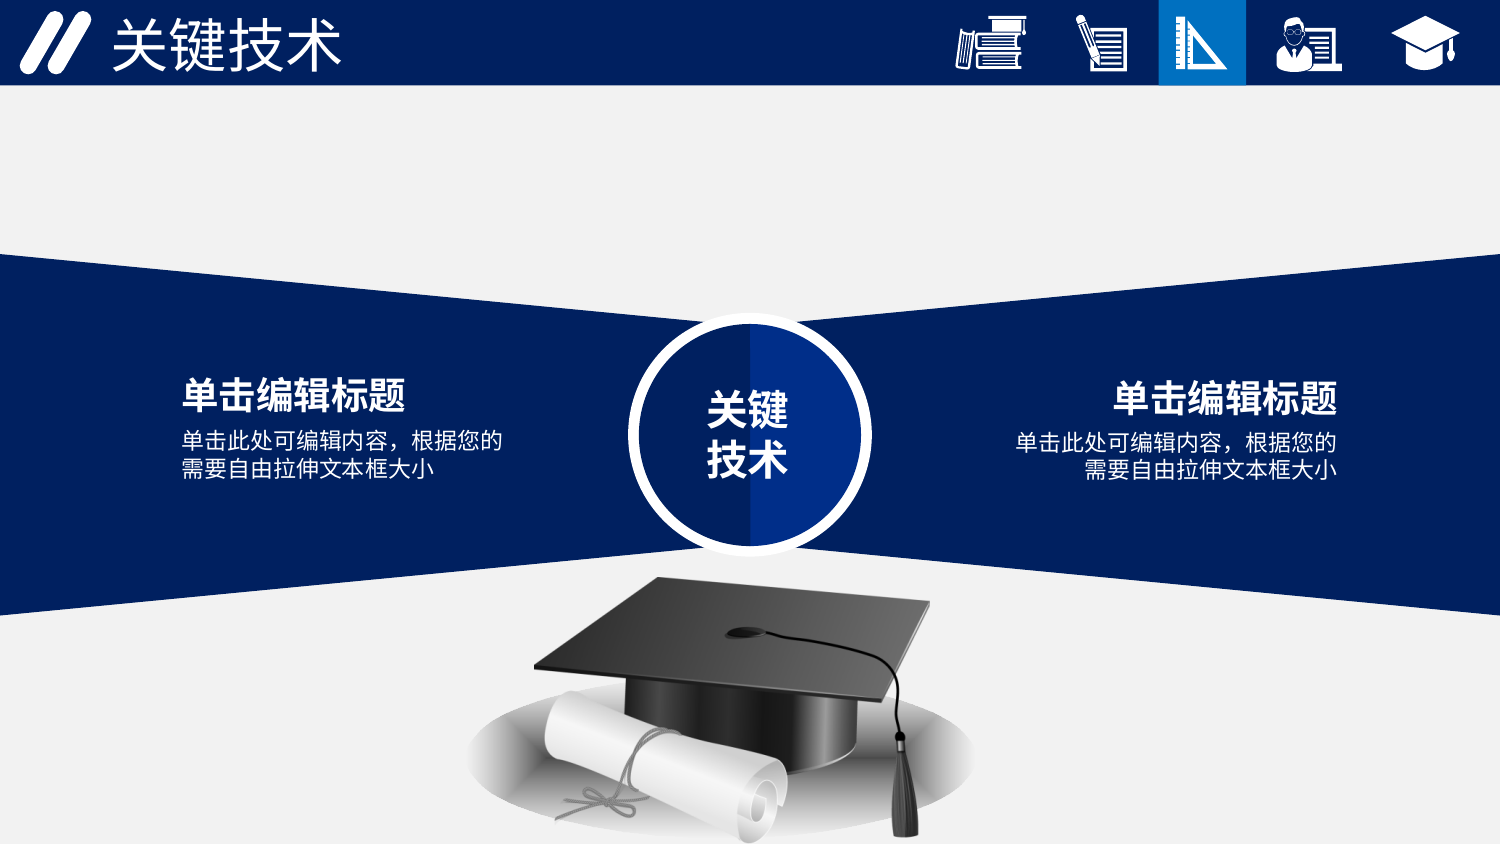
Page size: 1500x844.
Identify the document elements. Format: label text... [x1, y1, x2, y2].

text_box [464, 576, 977, 844]
text_box 关键技术 [95, 1, 359, 87]
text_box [627, 312, 873, 557]
text_box [873, 251, 1500, 618]
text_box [180, 371, 530, 483]
text_box [0, 251, 626, 618]
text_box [996, 374, 1338, 484]
